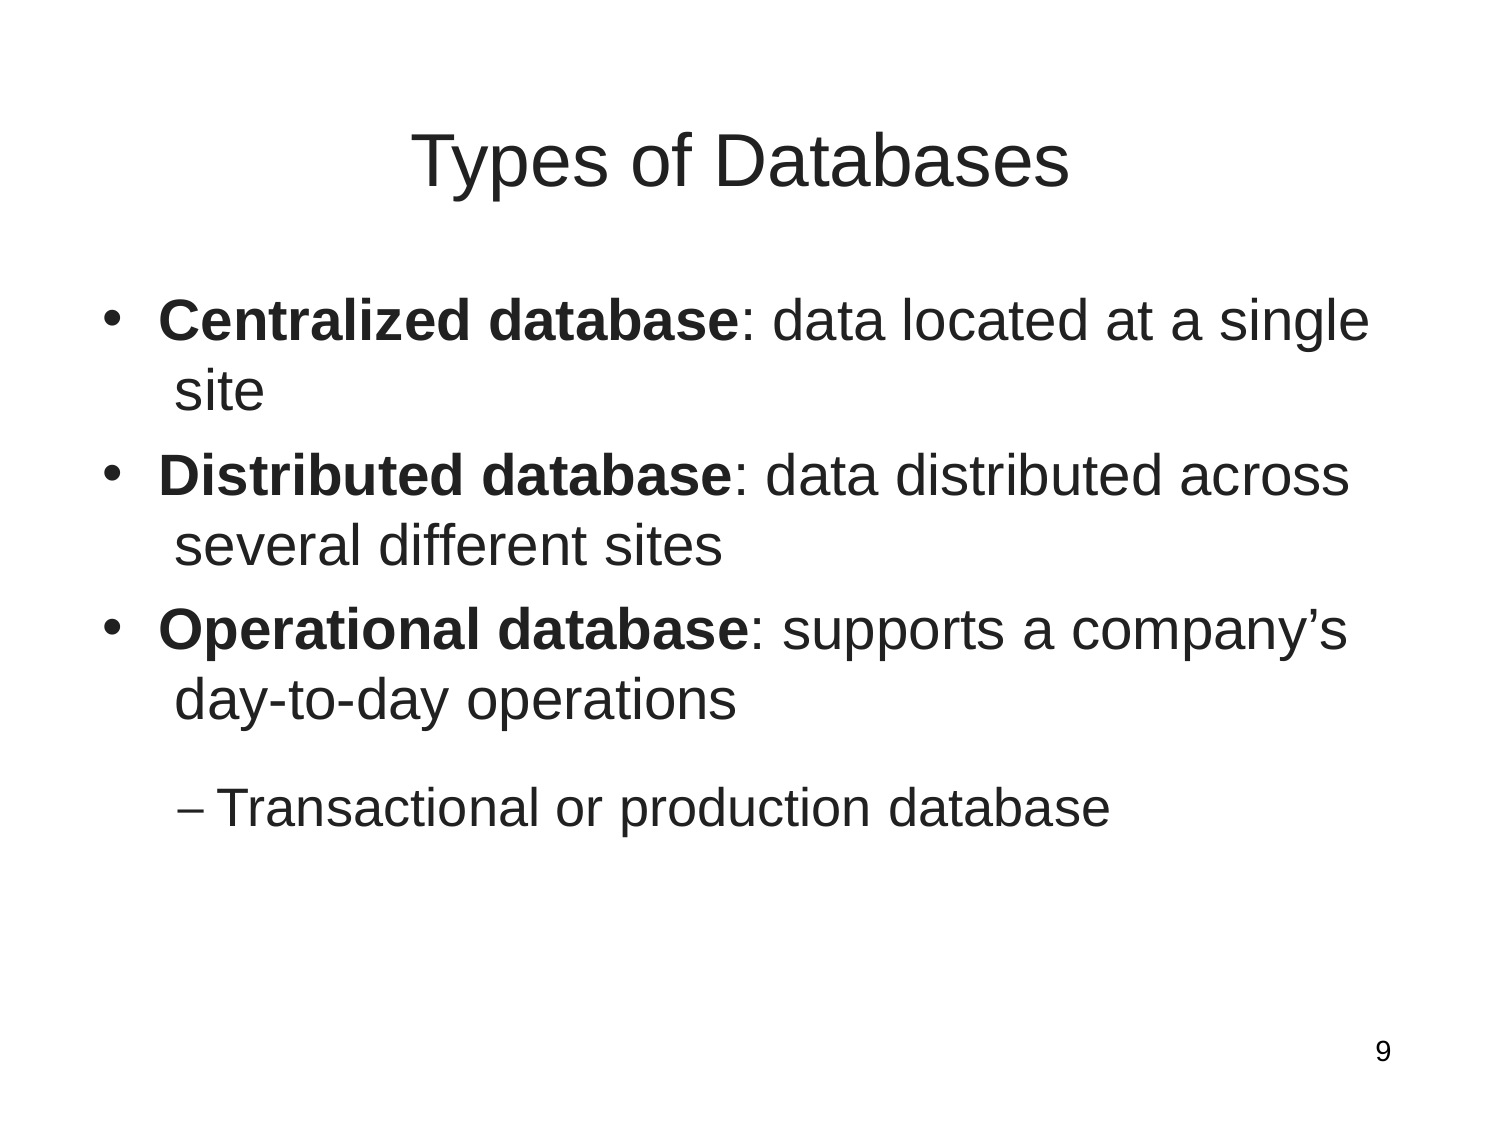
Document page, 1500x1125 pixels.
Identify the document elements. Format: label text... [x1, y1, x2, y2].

slide_number 9 [1361, 1033, 1402, 1125]
title Types of Databases [268, 109, 1232, 280]
text_box Centralized database: data located at a single site Distributed database: data distributed across several different sites Operational database: supports a company’s day-to-day operations – Transactional or production database [100, 280, 1378, 843]
